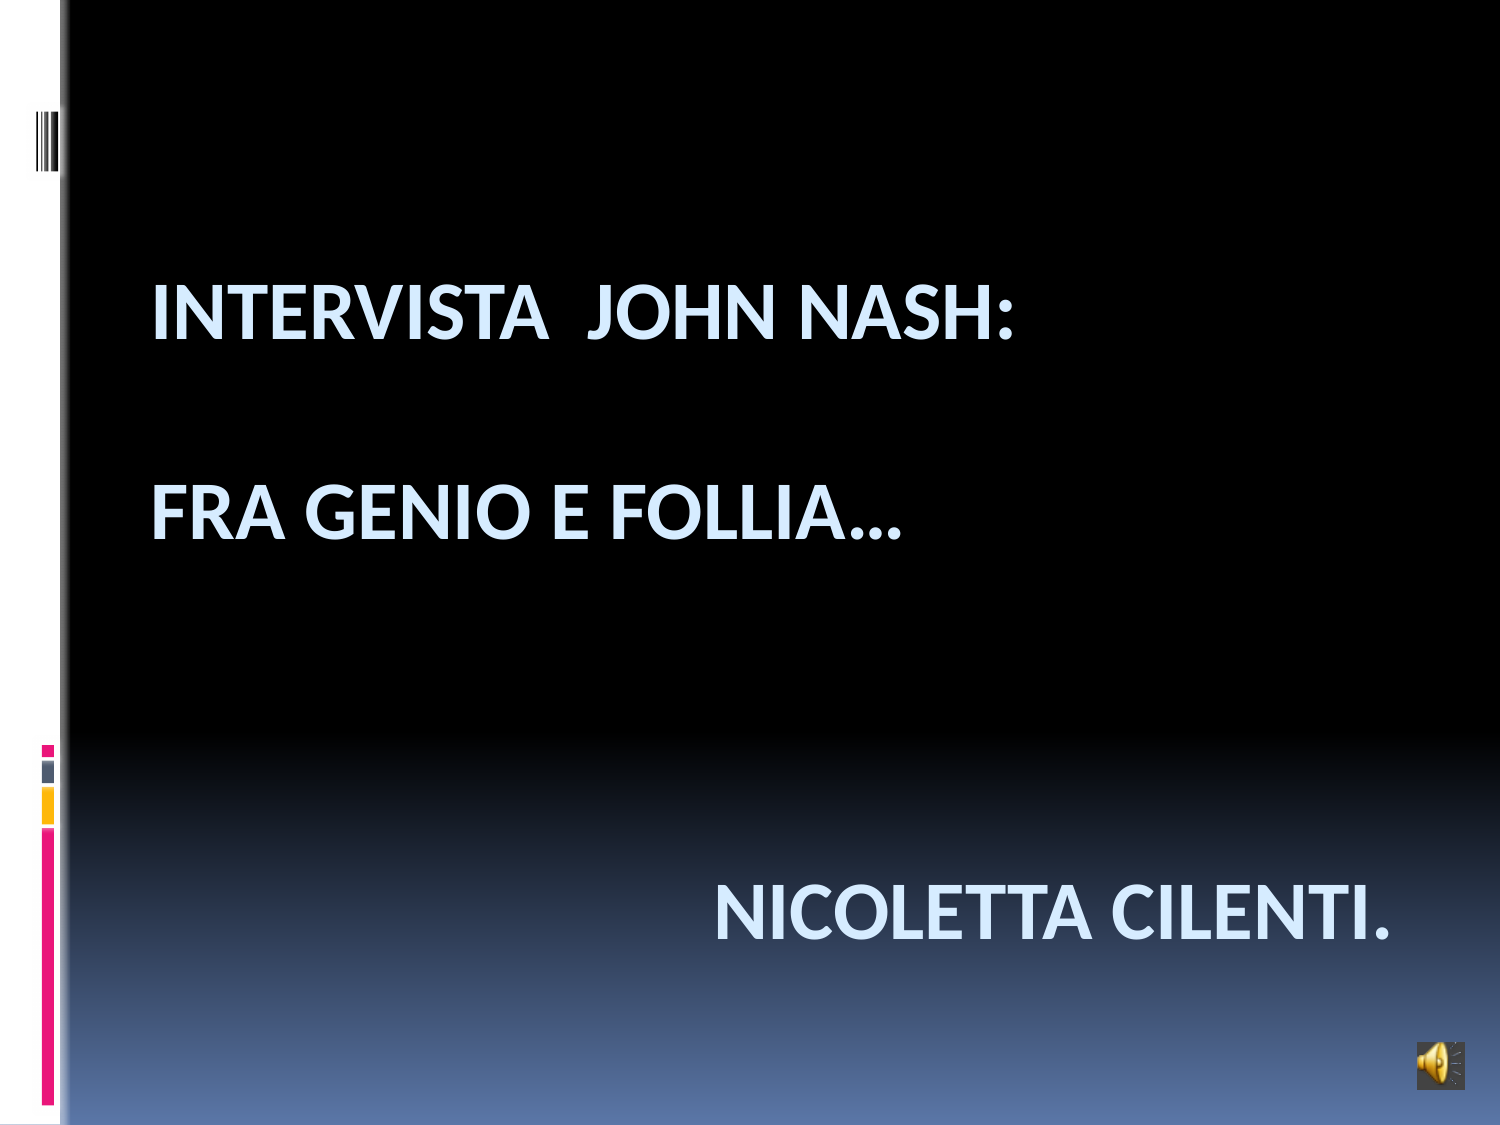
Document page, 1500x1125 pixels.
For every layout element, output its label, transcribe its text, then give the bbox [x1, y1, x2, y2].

title intervista john nash: fra genio e follia… NICOLETTA CILENTI. [135, 149, 1411, 805]
picture [1415, 1040, 1467, 1092]
